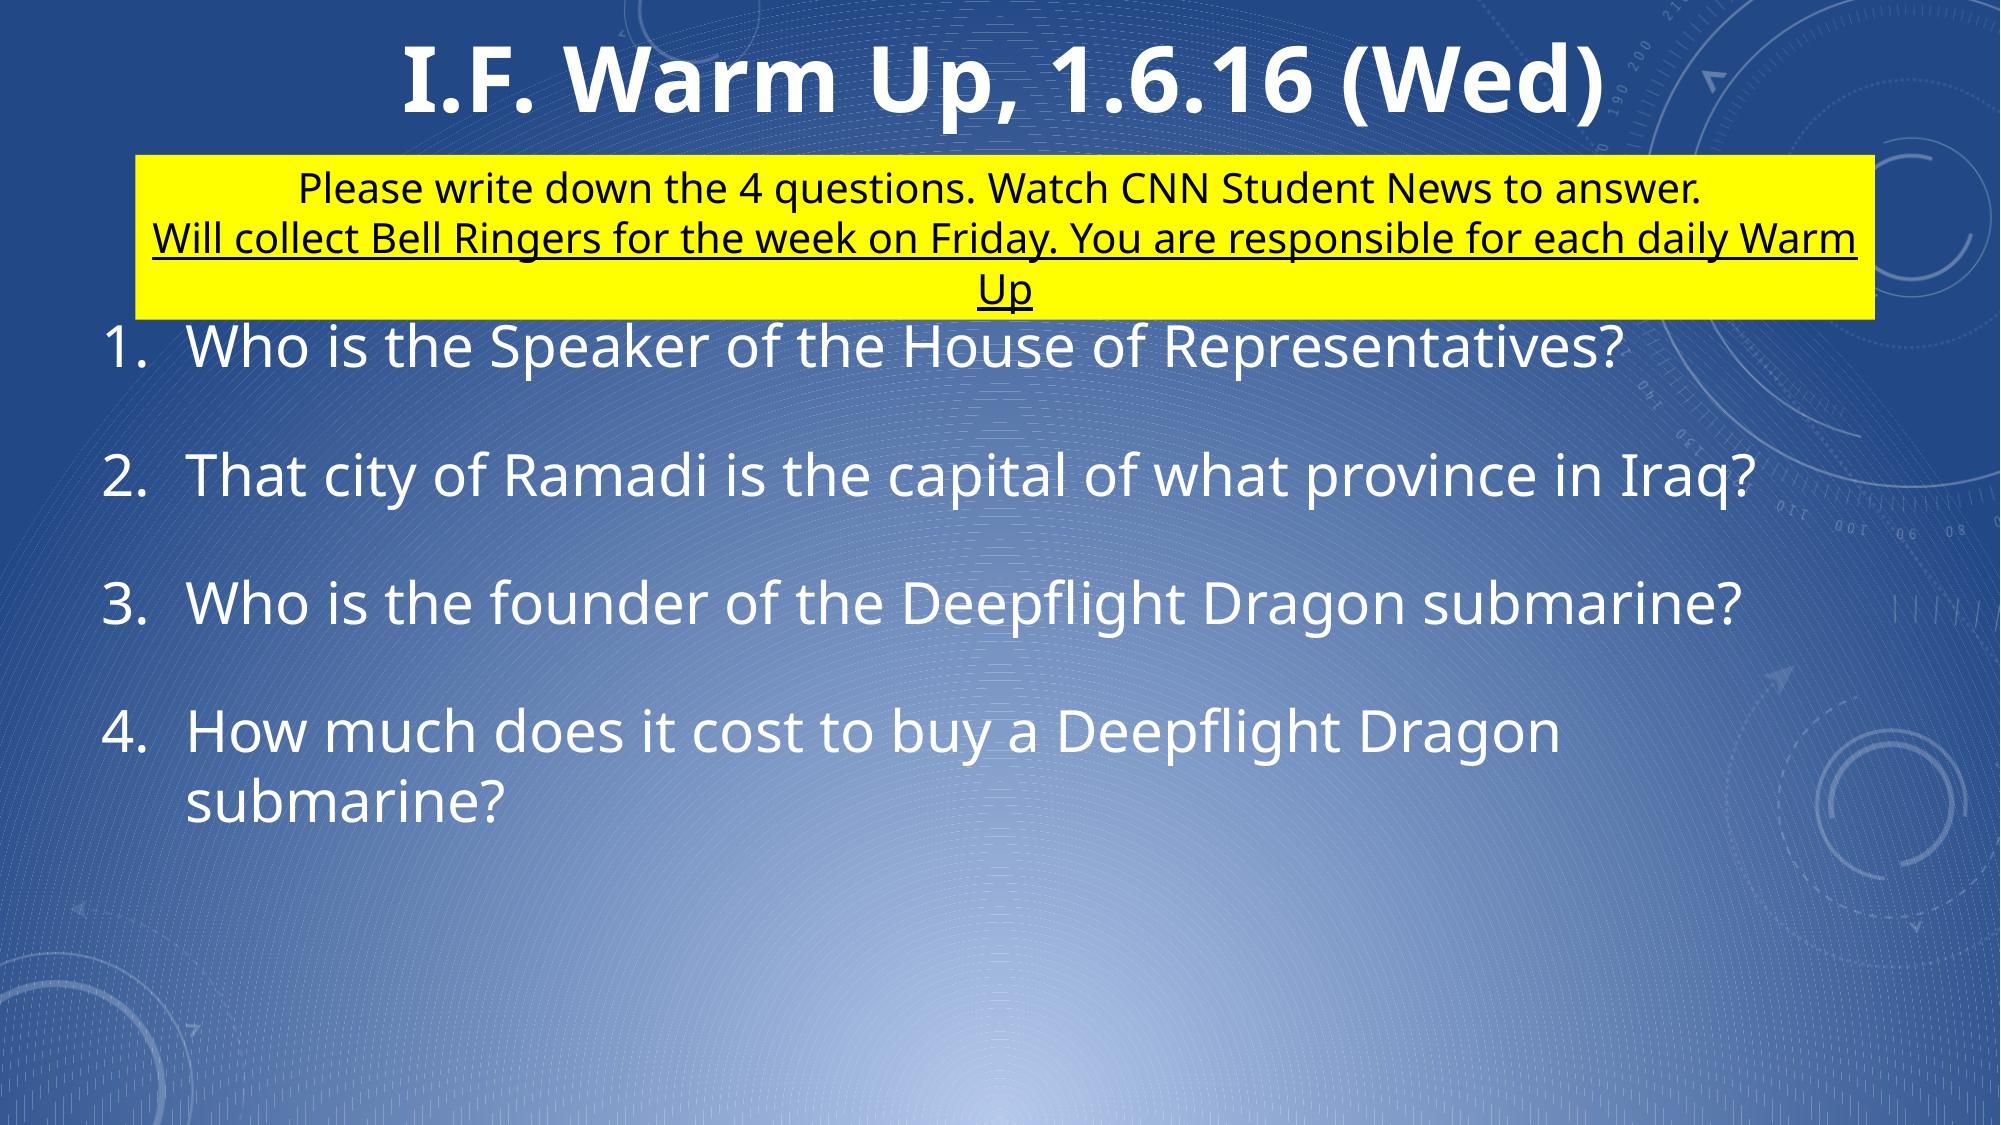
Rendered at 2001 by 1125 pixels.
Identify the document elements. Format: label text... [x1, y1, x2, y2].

picture [0, 0, 2000, 1125]
text_box Please write down the 4 questions. Watch CNN Student News to answer. Will collect Bell Ringers for the week on Friday. You are responsible for each daily Warm Up [135, 154, 1875, 301]
text_box I.F. Warm Up, 1.6.16 (Wed) [135, 13, 1875, 139]
text_box Who is the Speaker of the House of Representatives? That city of Ramadi is the capital of what province in Iraq? Who is the founder of the Deepflight Dragon submarine? How much does it cost to buy a Deepflight Dragon submarine? [24, 301, 1963, 842]
